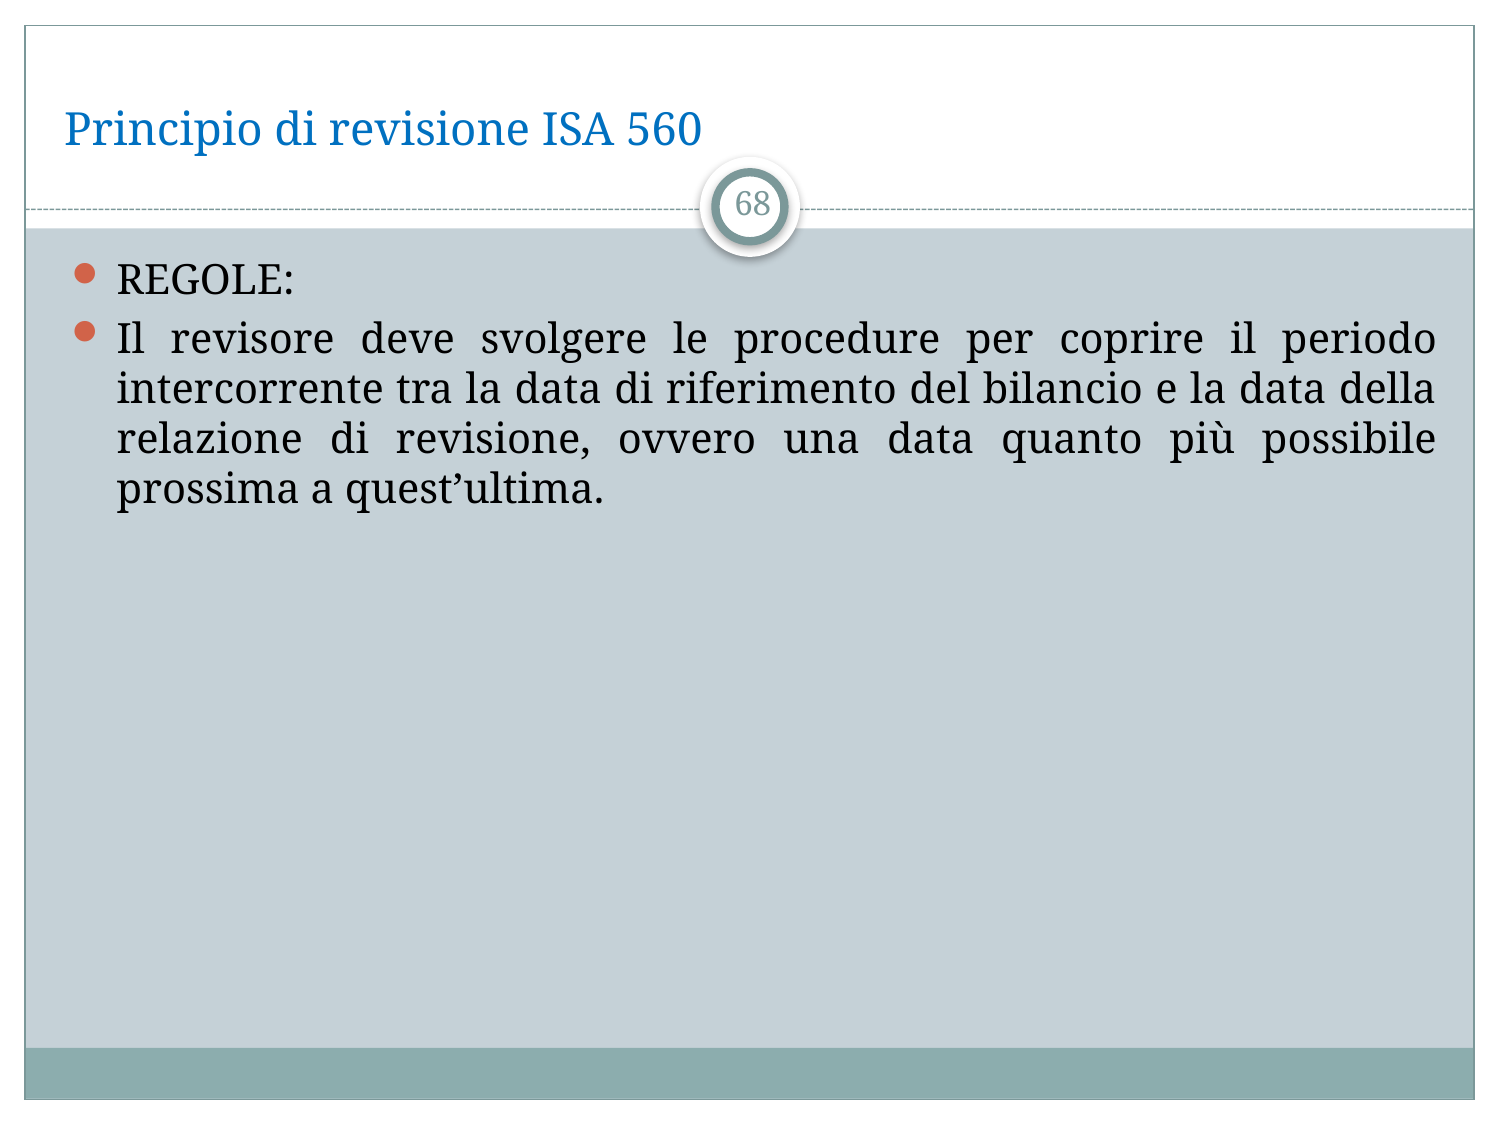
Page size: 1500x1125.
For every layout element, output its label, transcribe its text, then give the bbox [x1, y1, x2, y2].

slide_number 68 [715, 168, 791, 241]
title Principio di revisione ISA 560 [49, 37, 1450, 162]
list REGOLE: Il revisore deve svolgere le procedure per coprire il periodo intercorrente tra la data di riferimento del bilancio e la data della relazione di revisione, ovvero una data quanto più possibile prossima a quest’ultima. [56, 245, 1452, 996]
